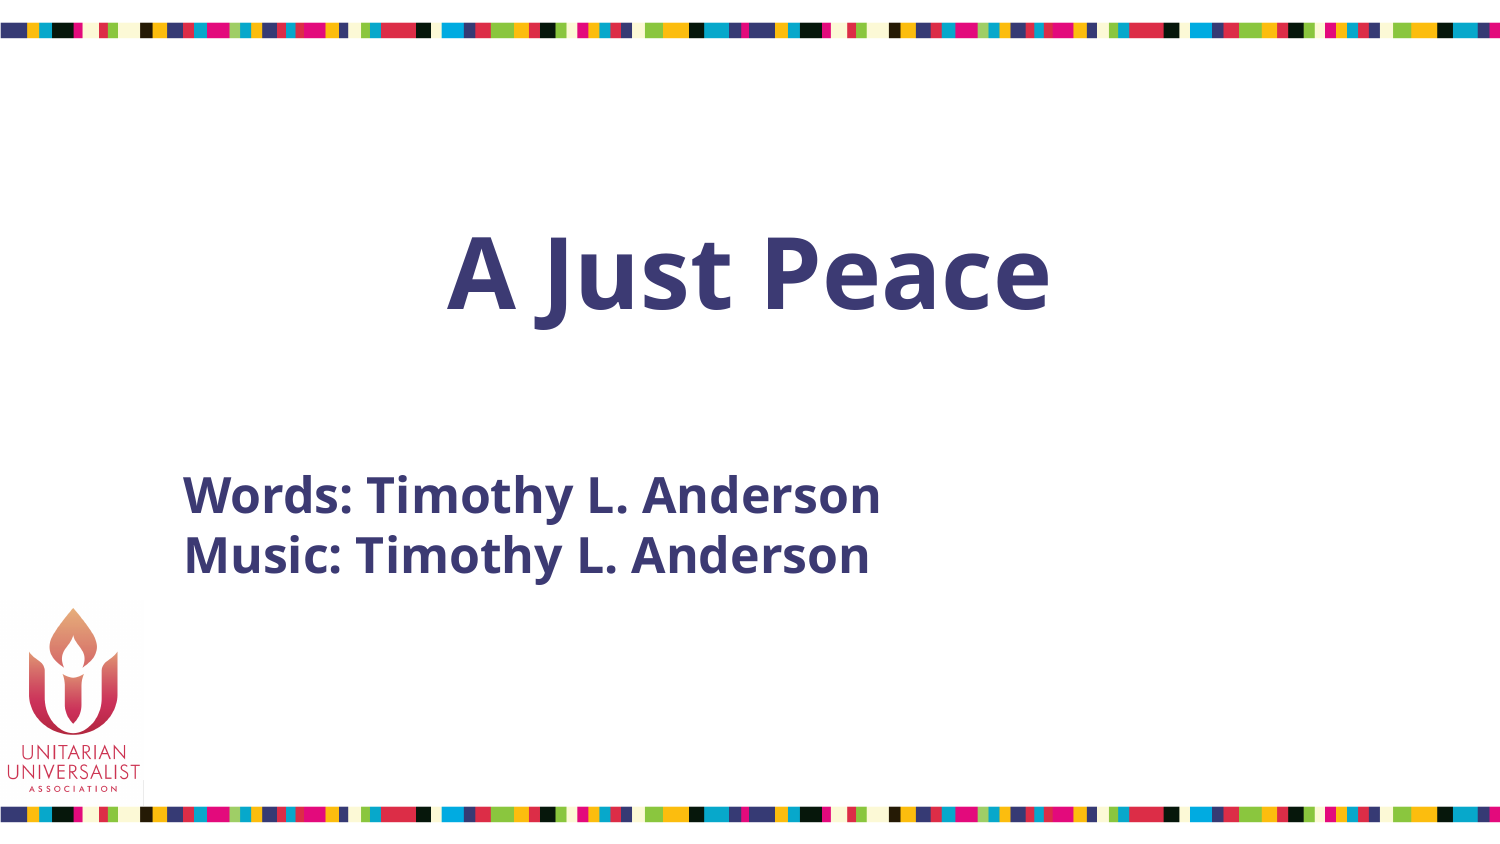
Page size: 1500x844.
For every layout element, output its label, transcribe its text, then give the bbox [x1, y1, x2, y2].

picture [0, 600, 1500, 824]
picture [0, 22, 1500, 40]
text_box A Just Peace [74, 75, 1425, 345]
text_box Words: Timothy L. Anderson Music: Timothy L. Anderson [168, 448, 1495, 659]
